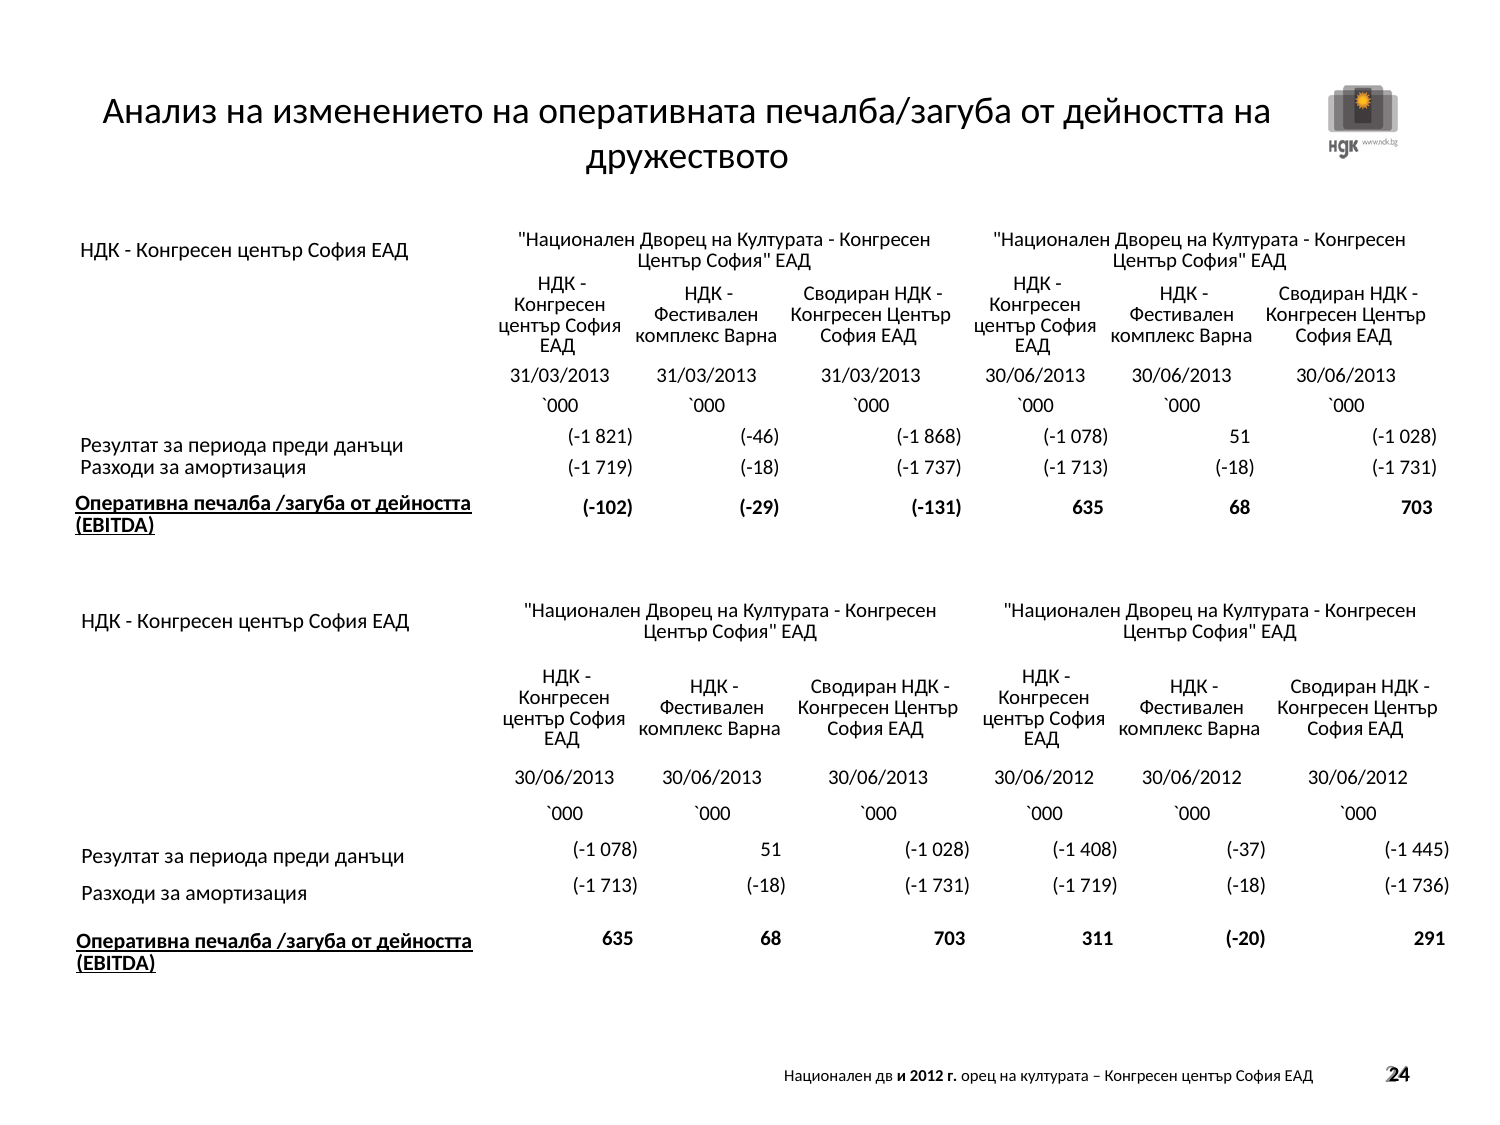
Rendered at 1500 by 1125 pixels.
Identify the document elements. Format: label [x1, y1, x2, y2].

table_cell [75, 275, 1437, 538]
table_cell [75, 658, 1450, 976]
title [62, 37, 1313, 225]
text_box [599, 1042, 1425, 1103]
table_header [75, 229, 1437, 275]
table_header [75, 587, 1450, 658]
picture [1312, 74, 1413, 163]
